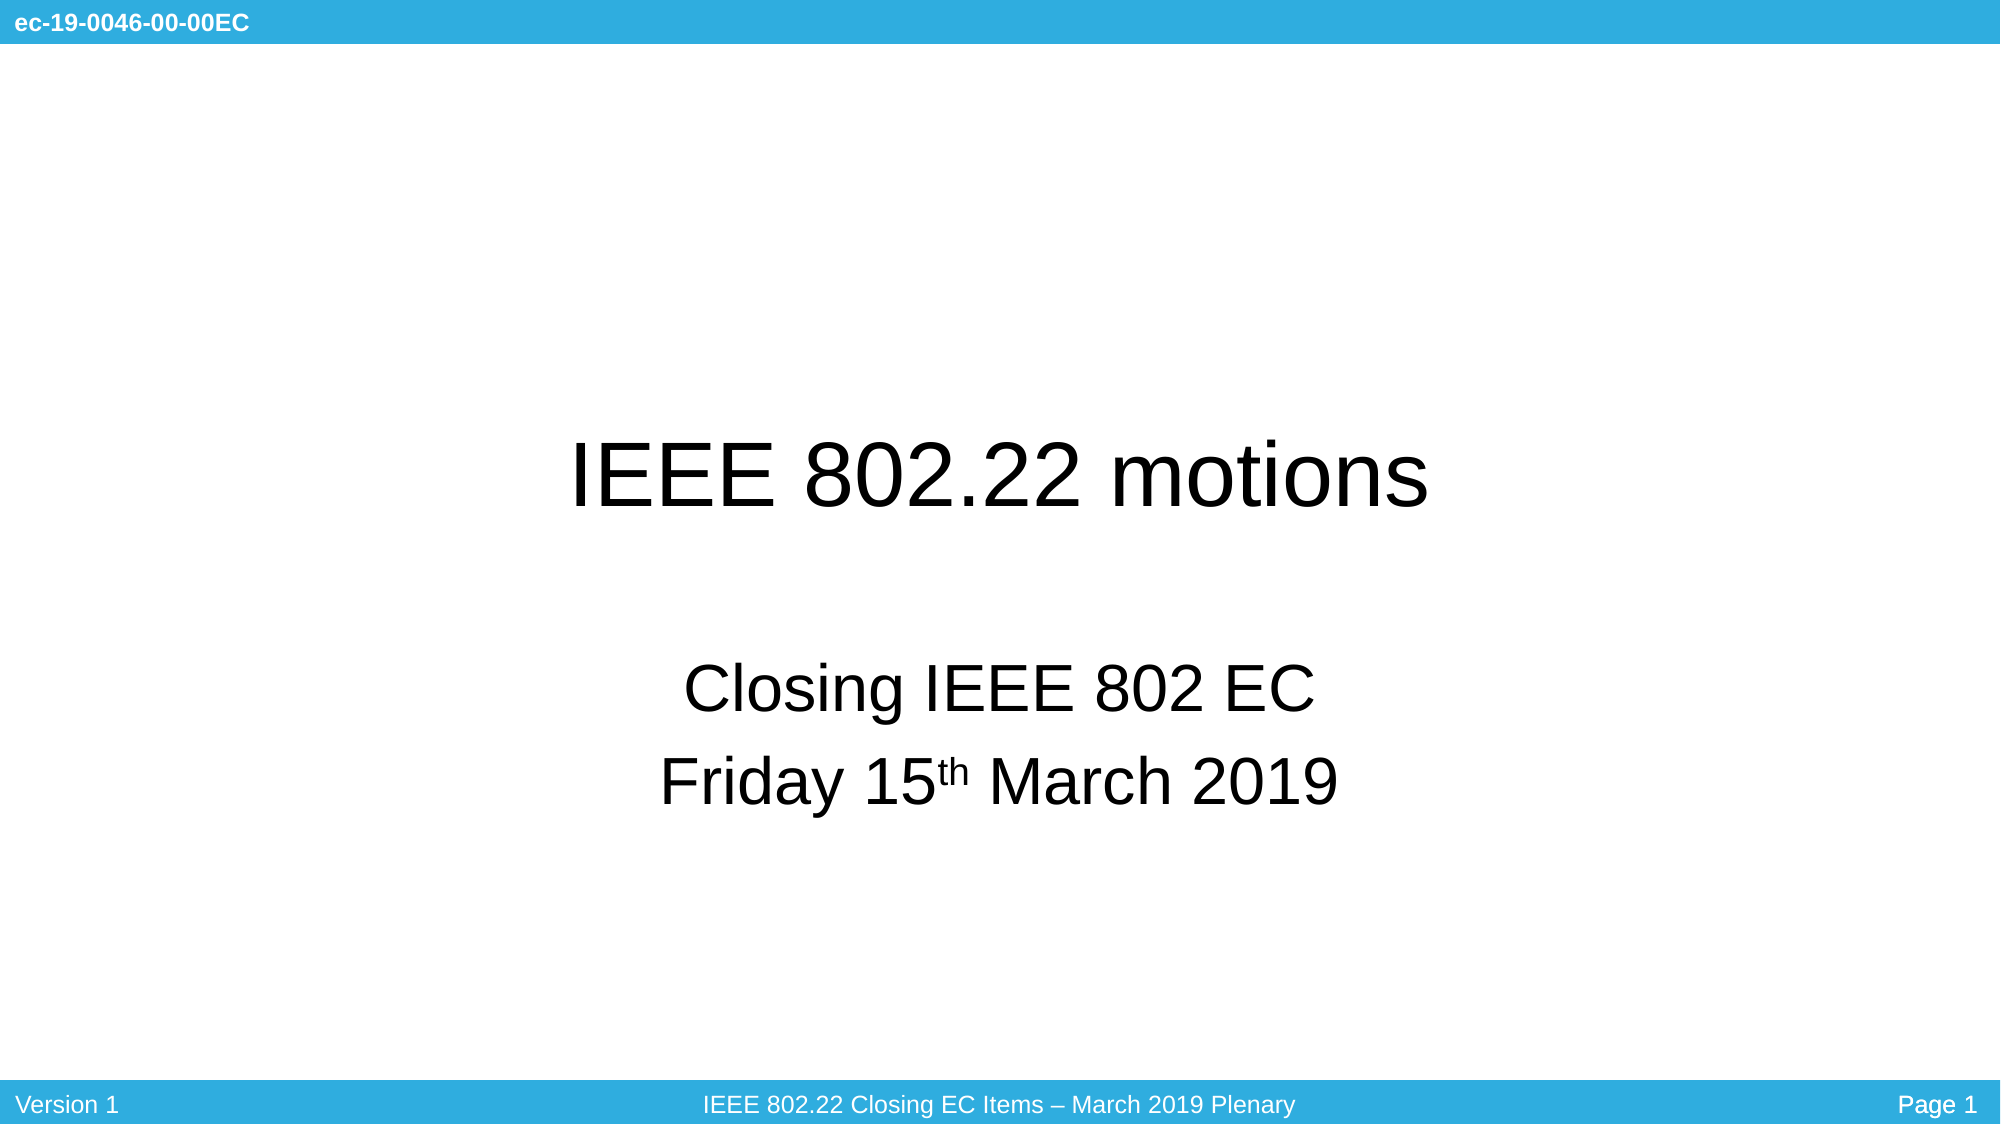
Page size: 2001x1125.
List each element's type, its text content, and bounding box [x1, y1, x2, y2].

title IEEE 802.22 motions [150, 349, 1850, 591]
subtitle Closing IEEE 802 EC Friday 15th March 2019 [300, 637, 1700, 925]
